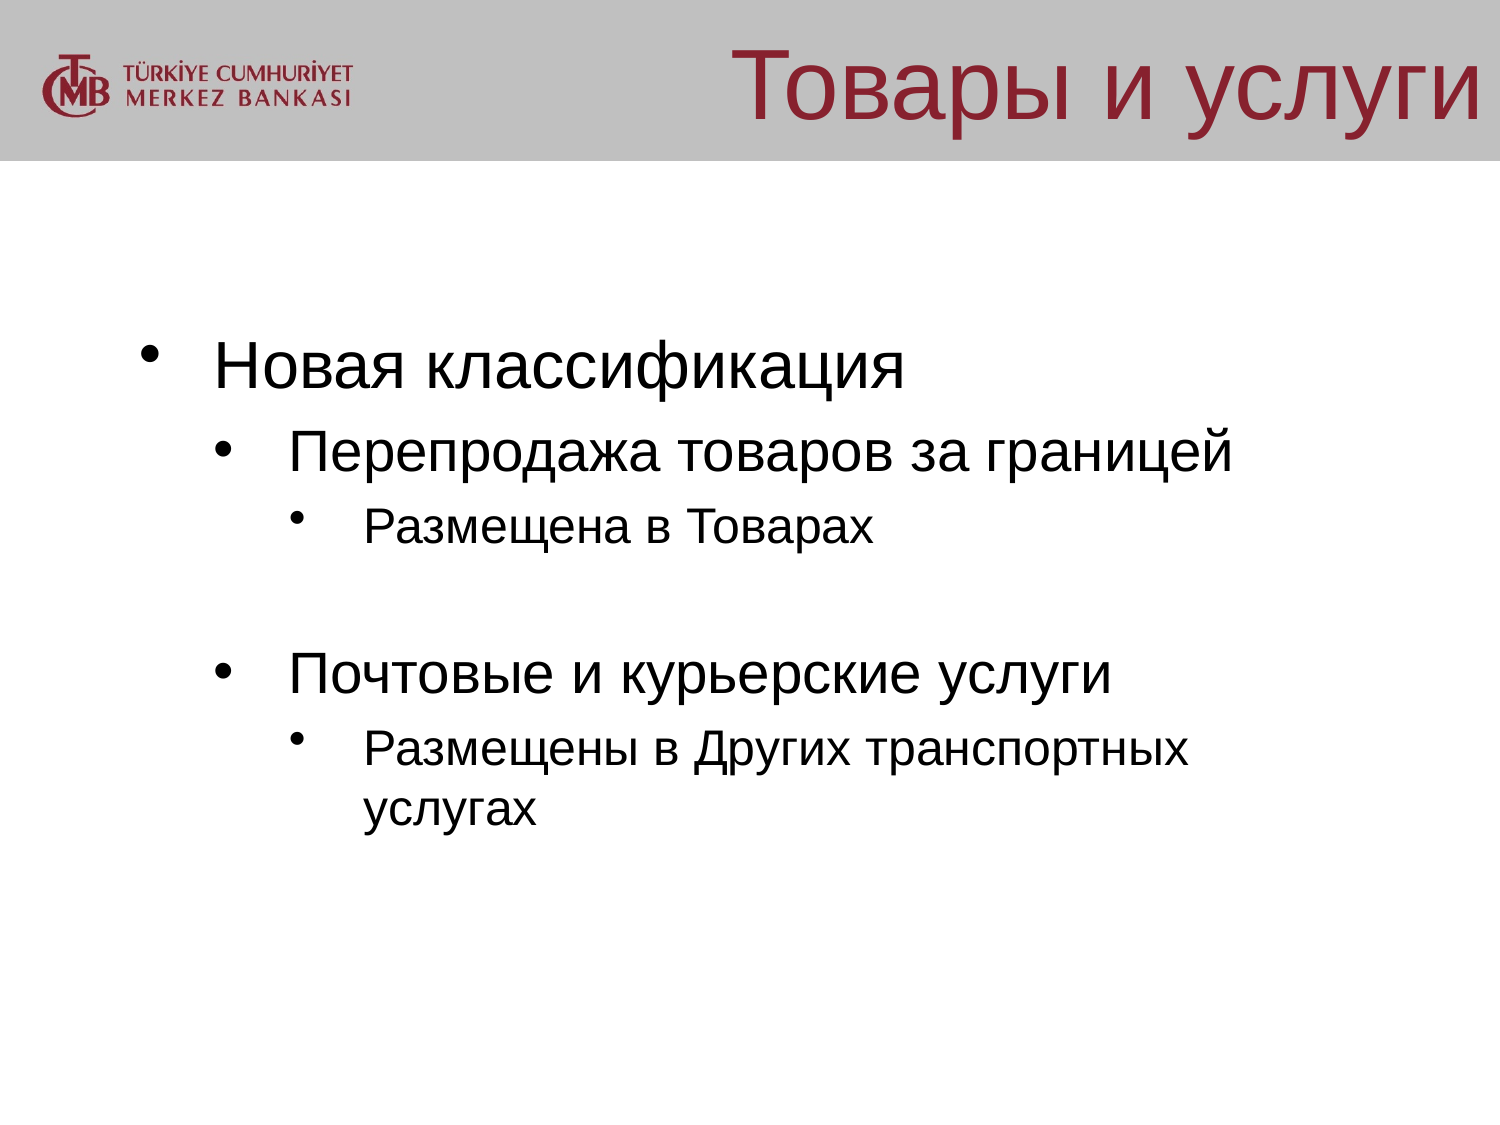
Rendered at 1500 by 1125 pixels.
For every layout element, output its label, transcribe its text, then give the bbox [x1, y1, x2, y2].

subtitle Новая классификация Перепродажа товаров за границей Размещена в Товарах Почтовые и курьерские услуги Размещены в Других транспортных услугах [123, 314, 1353, 925]
picture [40, 54, 355, 120]
title Товары и услуги [0, 0, 1500, 161]
